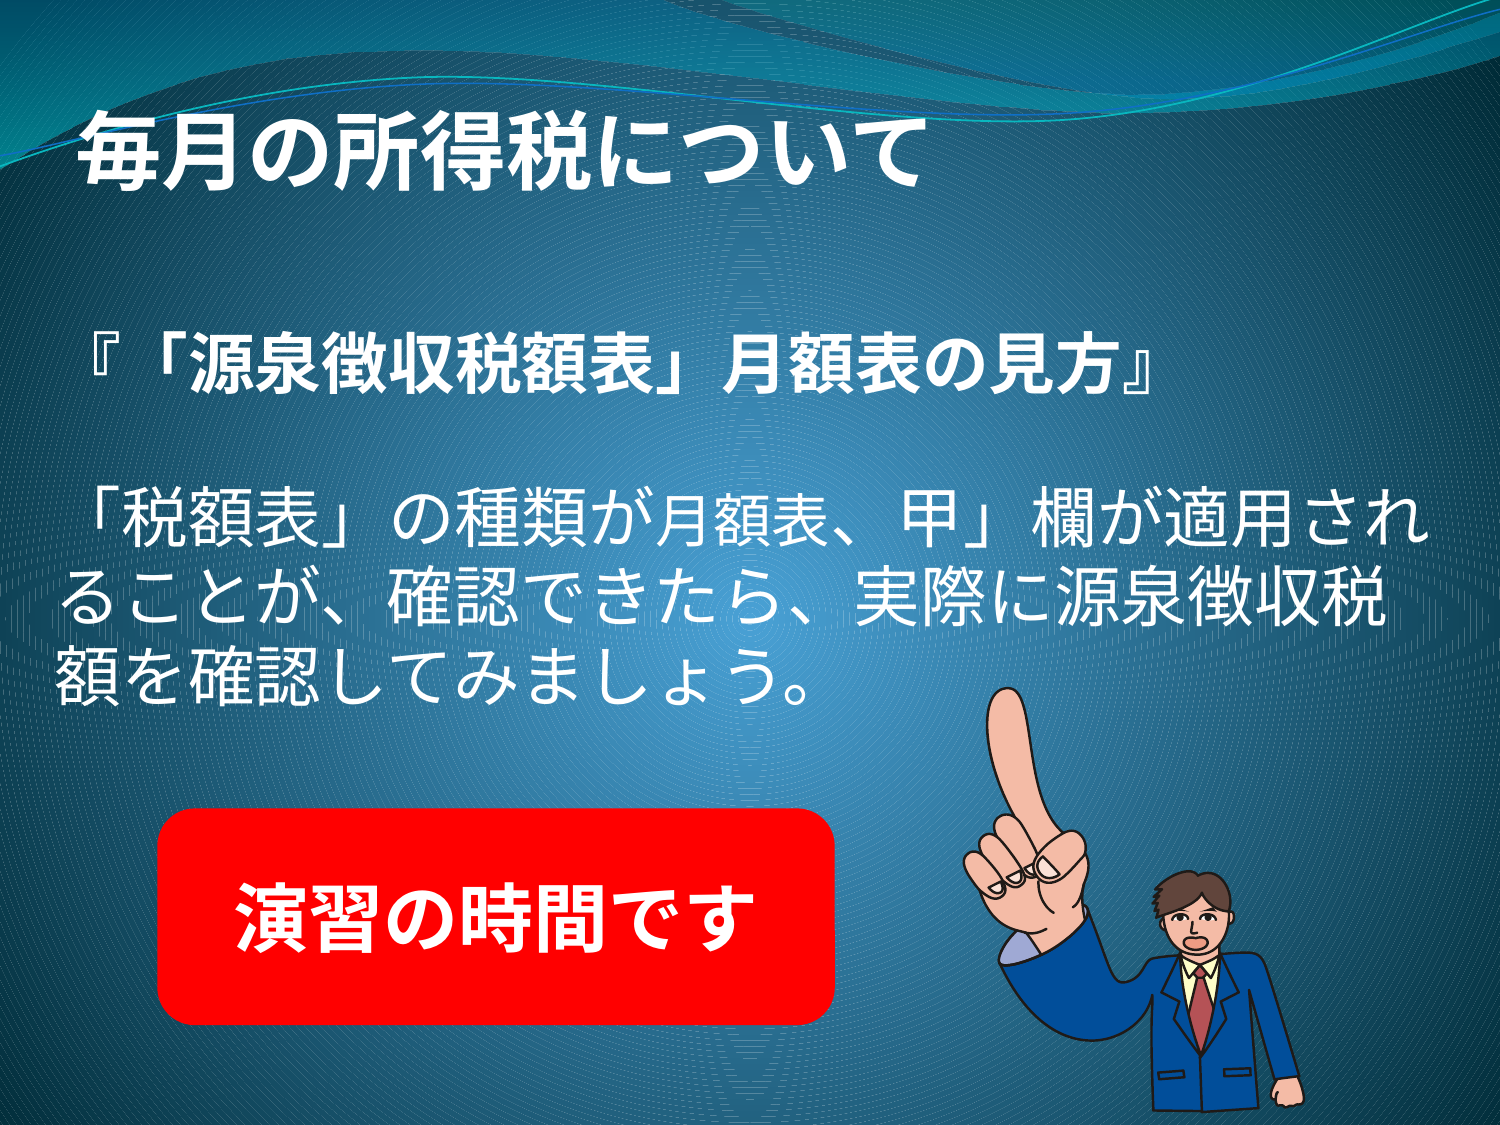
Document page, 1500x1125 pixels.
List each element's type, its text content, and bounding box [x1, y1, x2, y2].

text_box 『「源泉徴収税額表」月額表の見方』 [39, 314, 1456, 410]
text_box 毎月の所得税について [74, 97, 1425, 201]
text_box 演習の時間です [157, 808, 835, 1026]
picture [915, 668, 1306, 1114]
text_box 「税額表」の種類が月額表、甲」欄が適用されることが、確認できたら、実際に源泉徴収税額を確認してみましょう。 [39, 467, 1456, 723]
